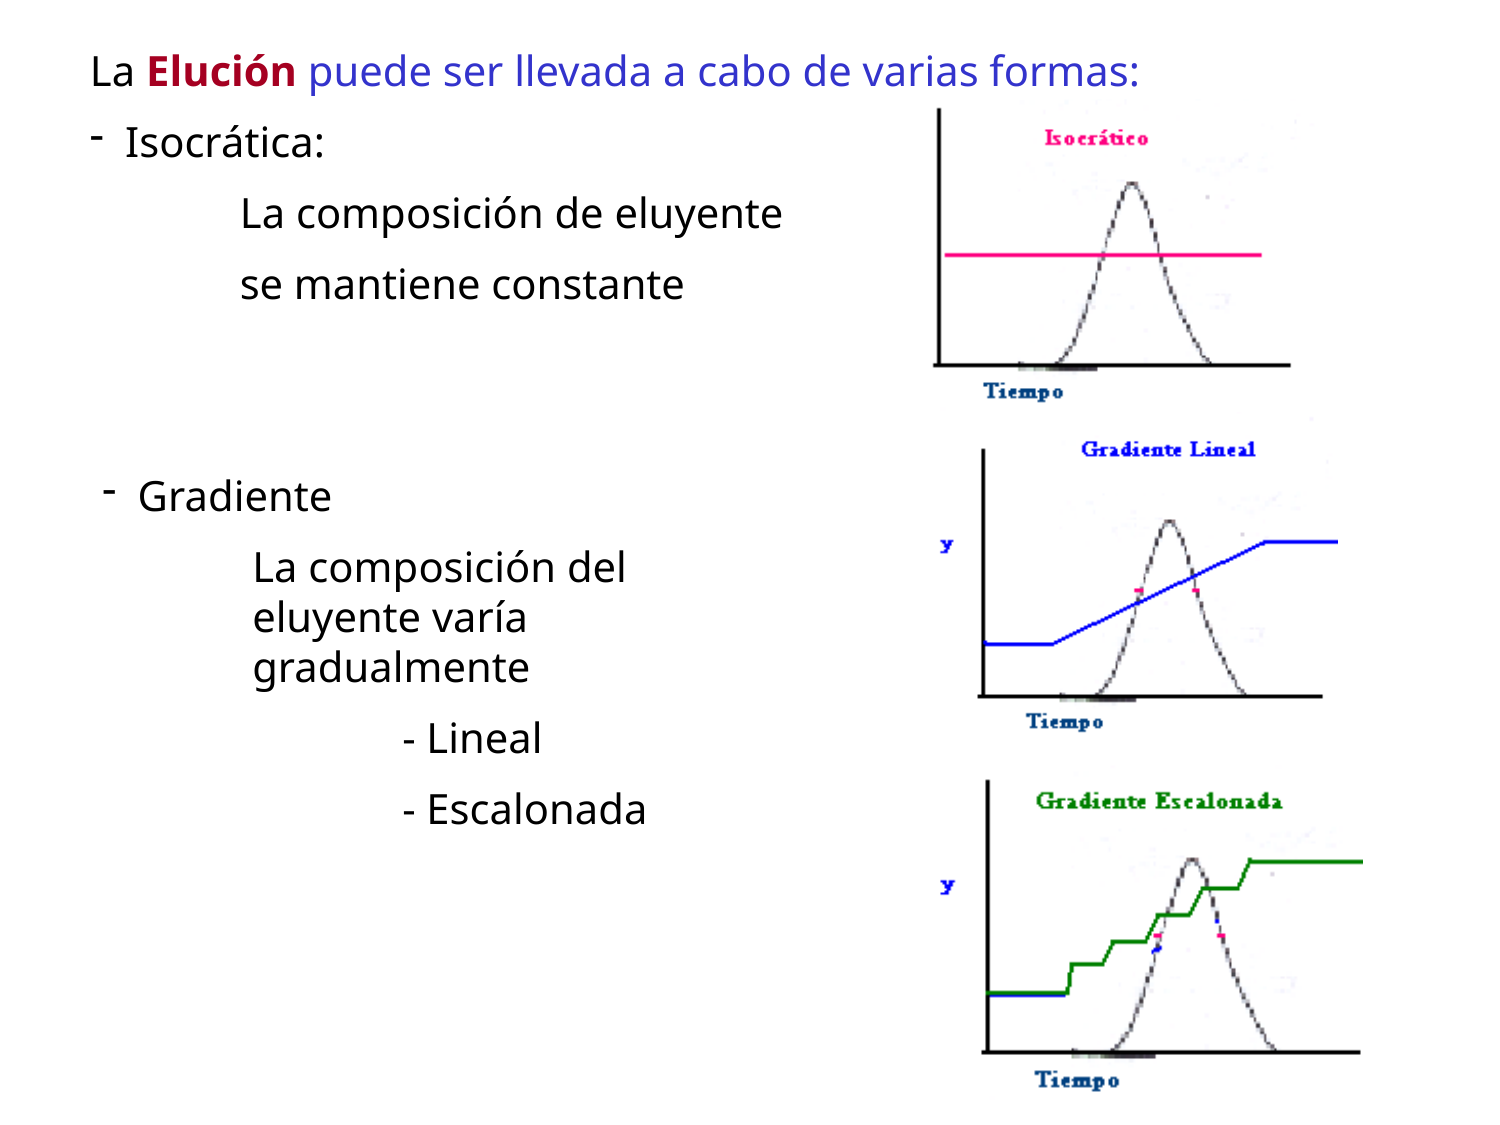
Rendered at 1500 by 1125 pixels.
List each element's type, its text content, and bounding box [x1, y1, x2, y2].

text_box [924, 99, 1324, 411]
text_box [937, 762, 1363, 1100]
text_box La Elución puede ser llevada a cabo de varias formas: Isocrática: La composición de eluyente se mantiene constante [74, 37, 1350, 315]
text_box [924, 412, 1338, 737]
text_box Gradiente La composición del eluyente varía gradualmente - Lineal - Escalonada [87, 462, 813, 925]
